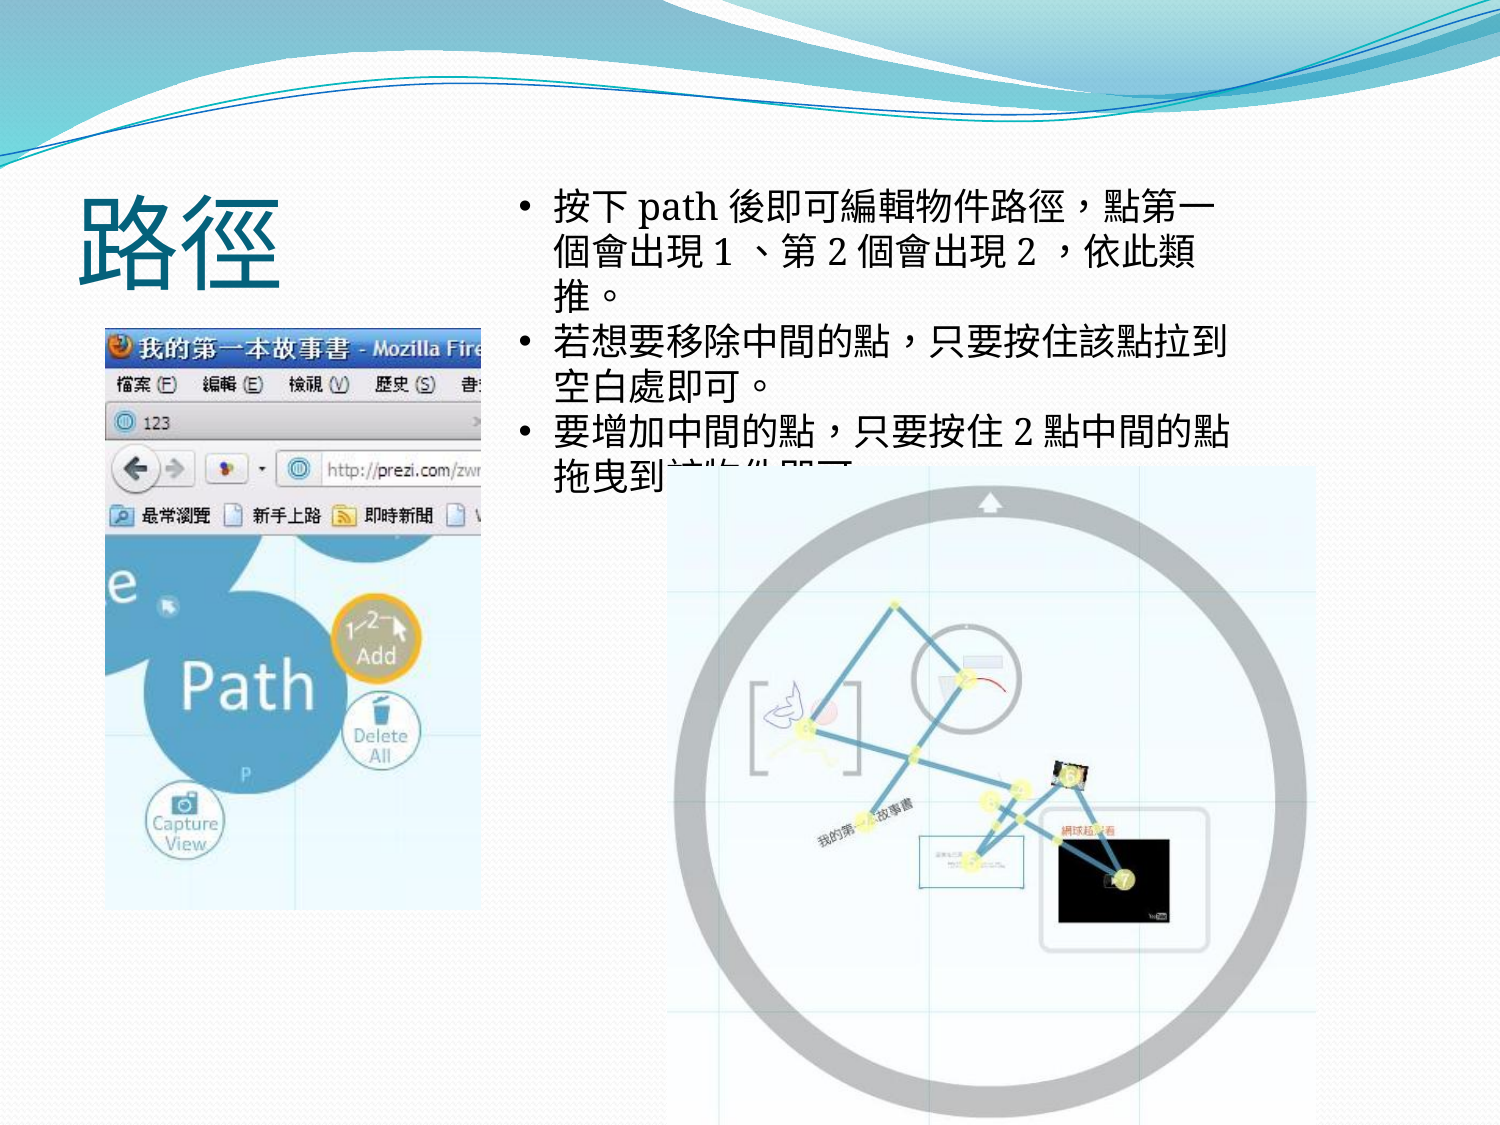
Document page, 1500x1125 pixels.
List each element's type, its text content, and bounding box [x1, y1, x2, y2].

picture [667, 466, 1316, 1125]
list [105, 327, 481, 910]
text_box 按下path後即可編輯物件路徑，點第一個會出現1、第2個會出現2，依此類推。 若想要移除中間的點，只要按住該點拉到空白處即可。 要增加中間的點，只要按住2點中間的點拖曳到該物件即可。 [503, 175, 1266, 506]
title 路徑 [74, 115, 1426, 304]
